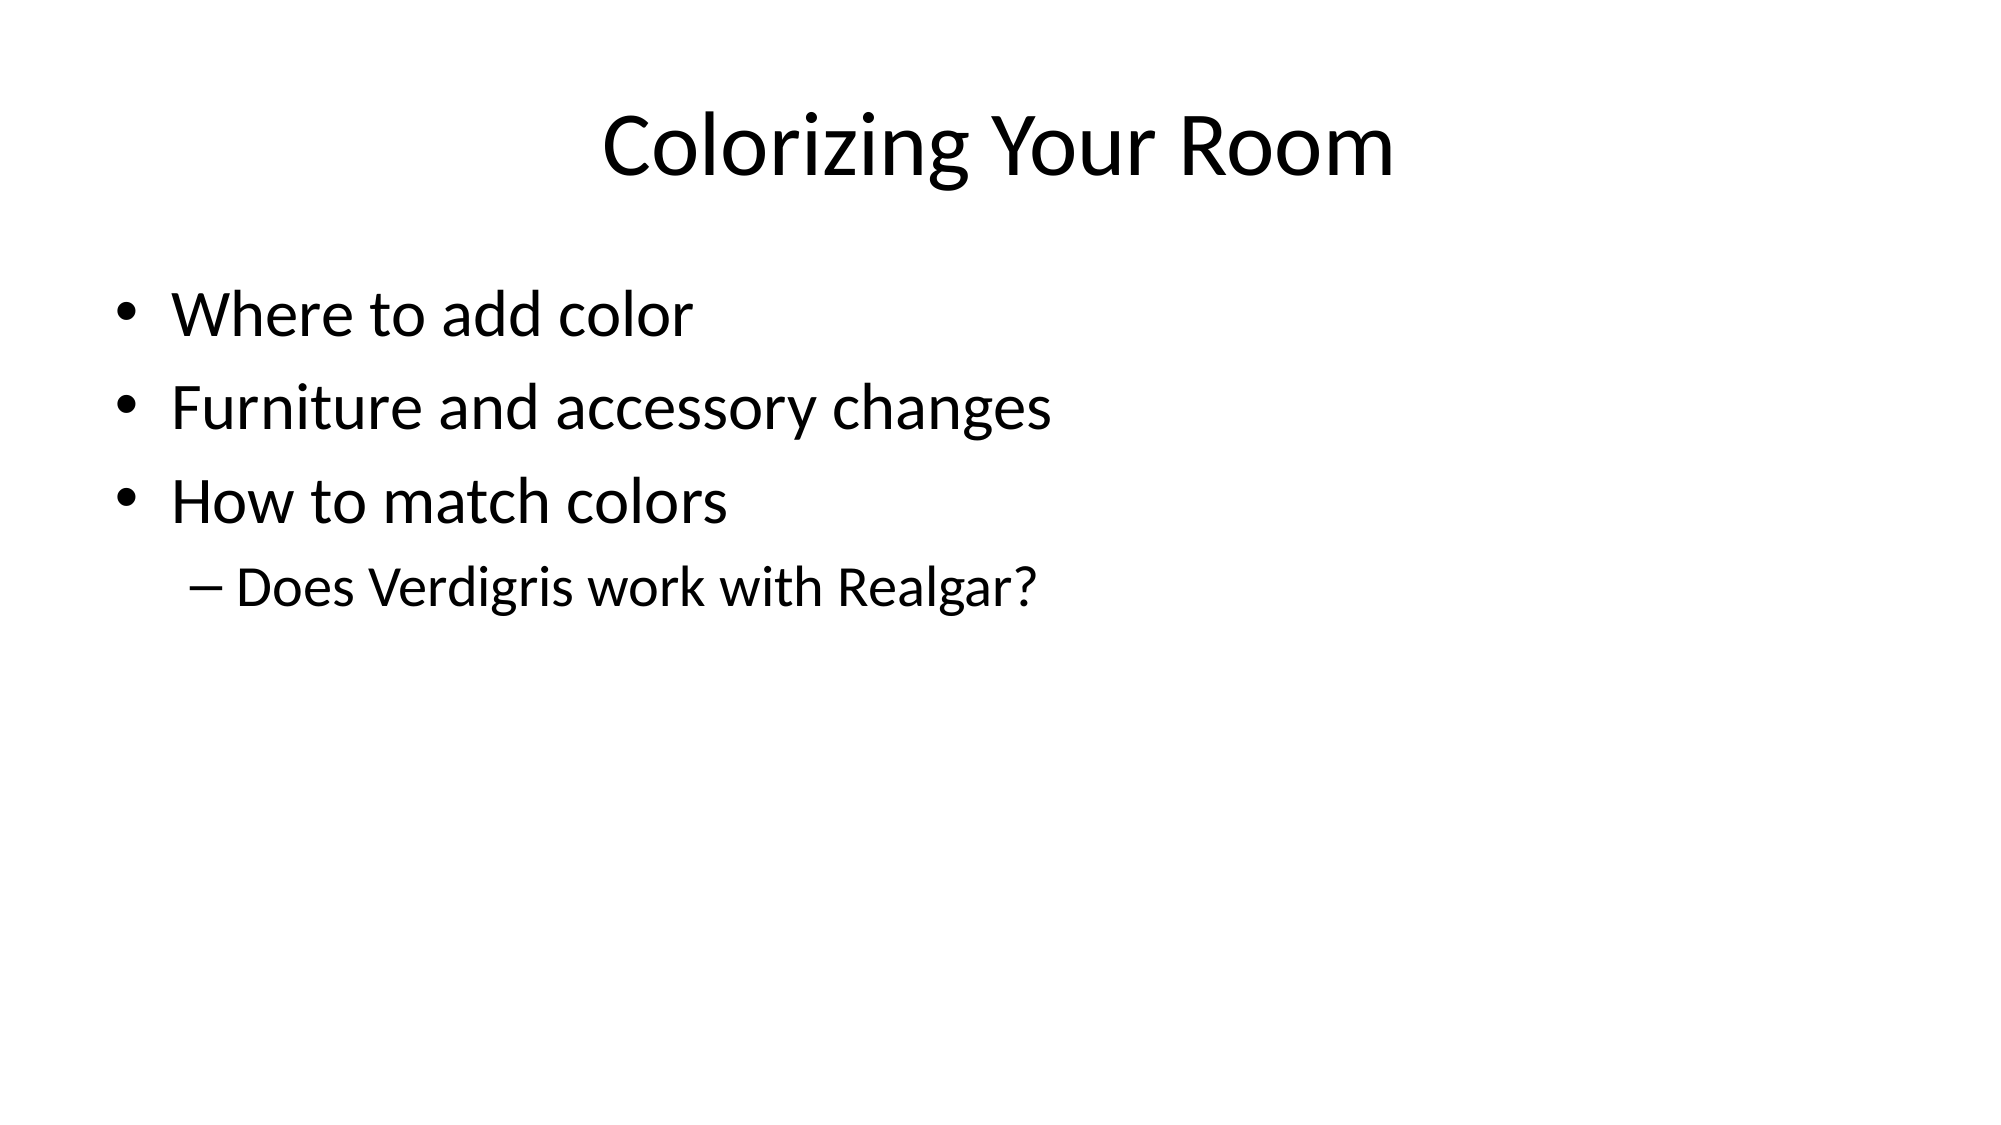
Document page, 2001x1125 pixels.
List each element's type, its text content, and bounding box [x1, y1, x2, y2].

list Where to add color Furniture and accessory changes How to match colors Does Verdigris work with Realgar? [99, 262, 1900, 1005]
title Colorizing Your Room [99, 45, 1900, 233]
